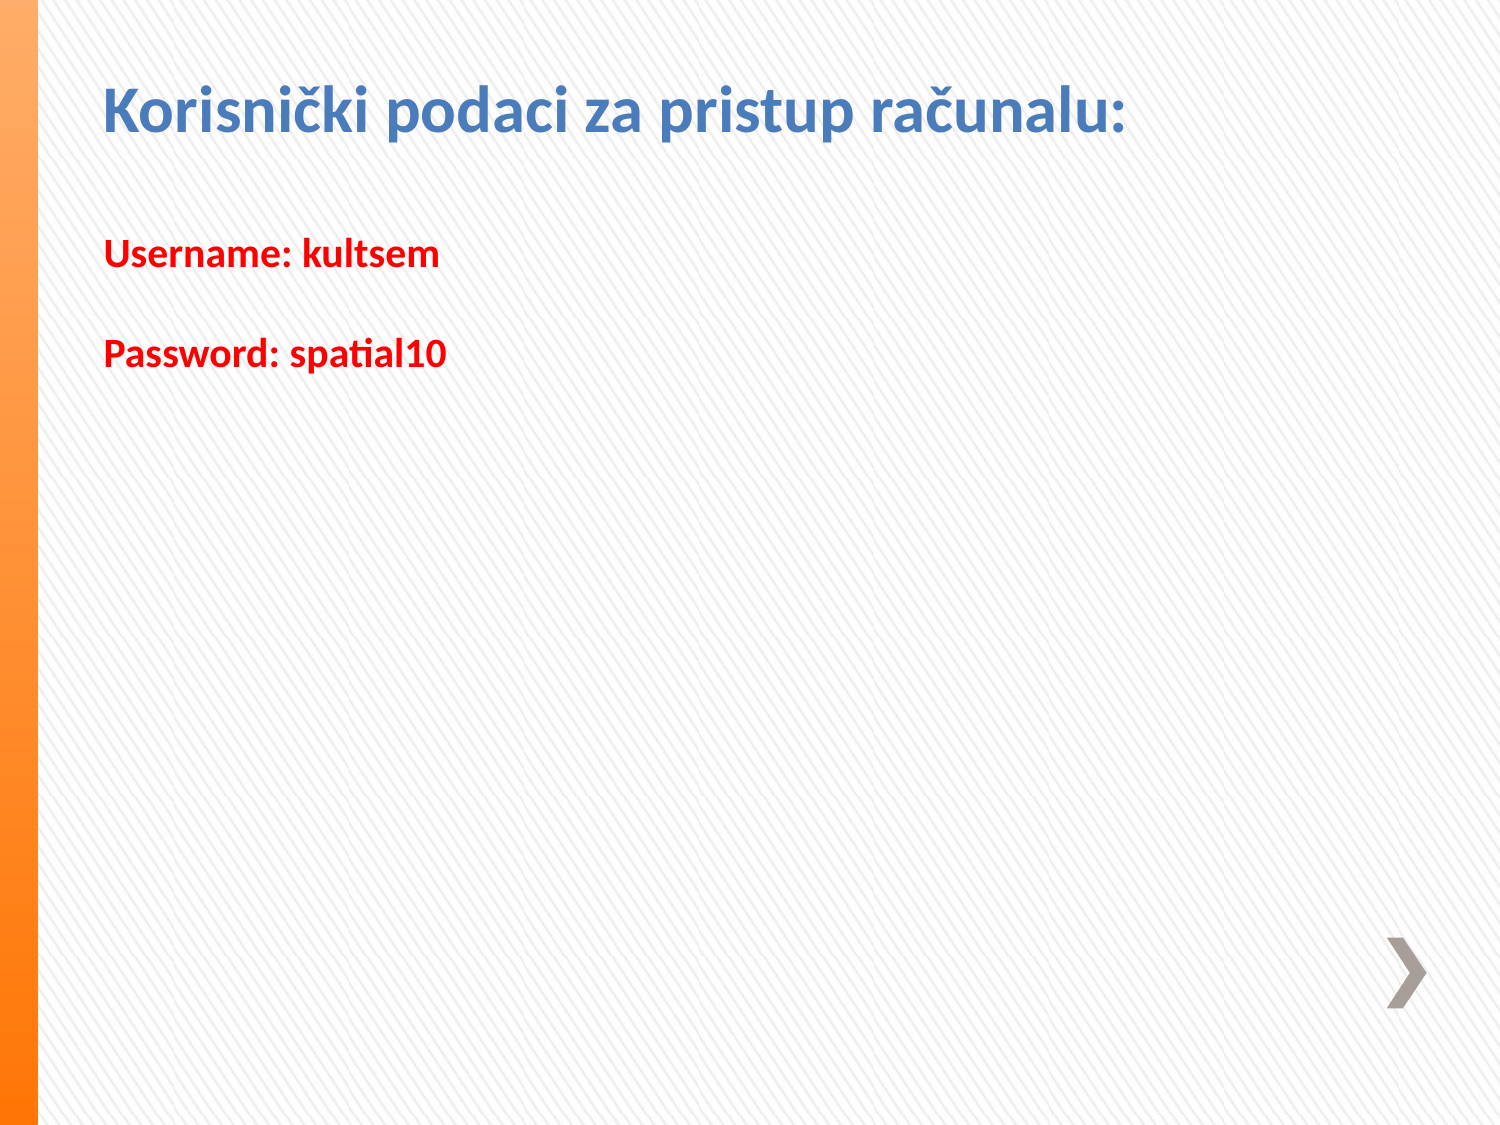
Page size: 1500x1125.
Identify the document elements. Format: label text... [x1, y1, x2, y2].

title Korisnički podaci za pristup računalu: Username: kultsem Password: spatial10 [88, 196, 1276, 384]
